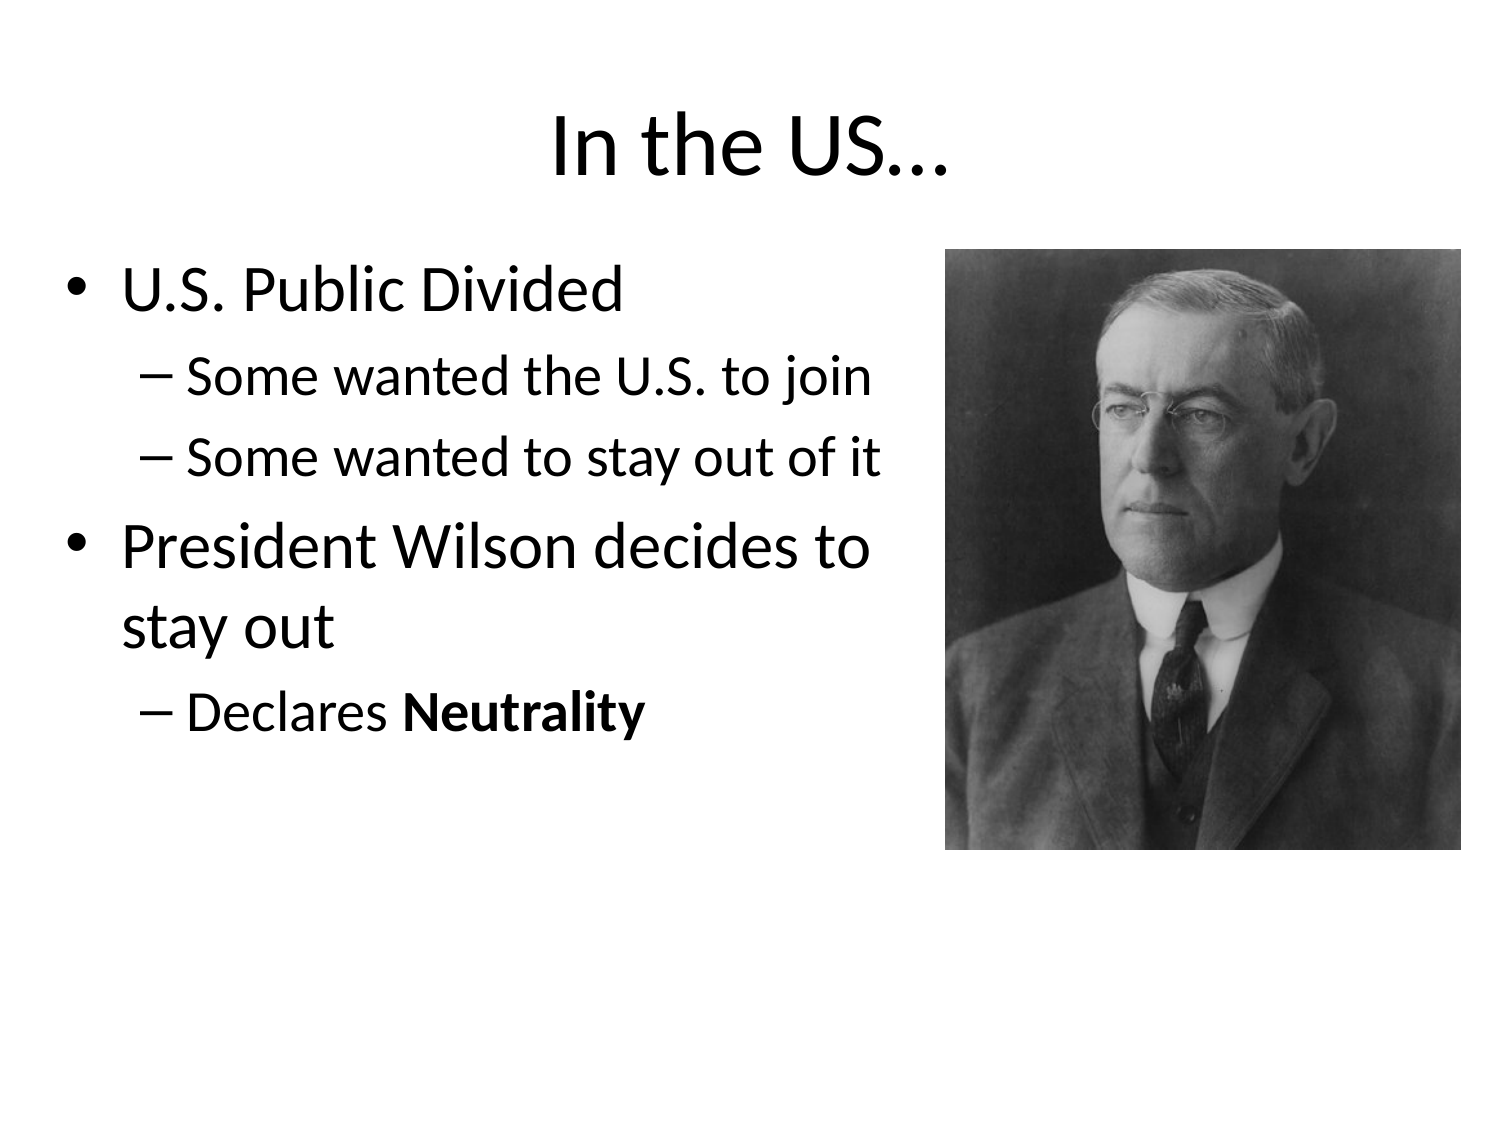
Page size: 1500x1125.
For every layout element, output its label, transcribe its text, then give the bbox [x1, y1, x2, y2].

list U.S. Public Divided Some wanted the U.S. to join Some wanted to stay out of it President Wilson decides to stay out Declares Neutrality [50, 237, 938, 1005]
title In the US… [75, 45, 1425, 233]
picture [944, 249, 1461, 851]
